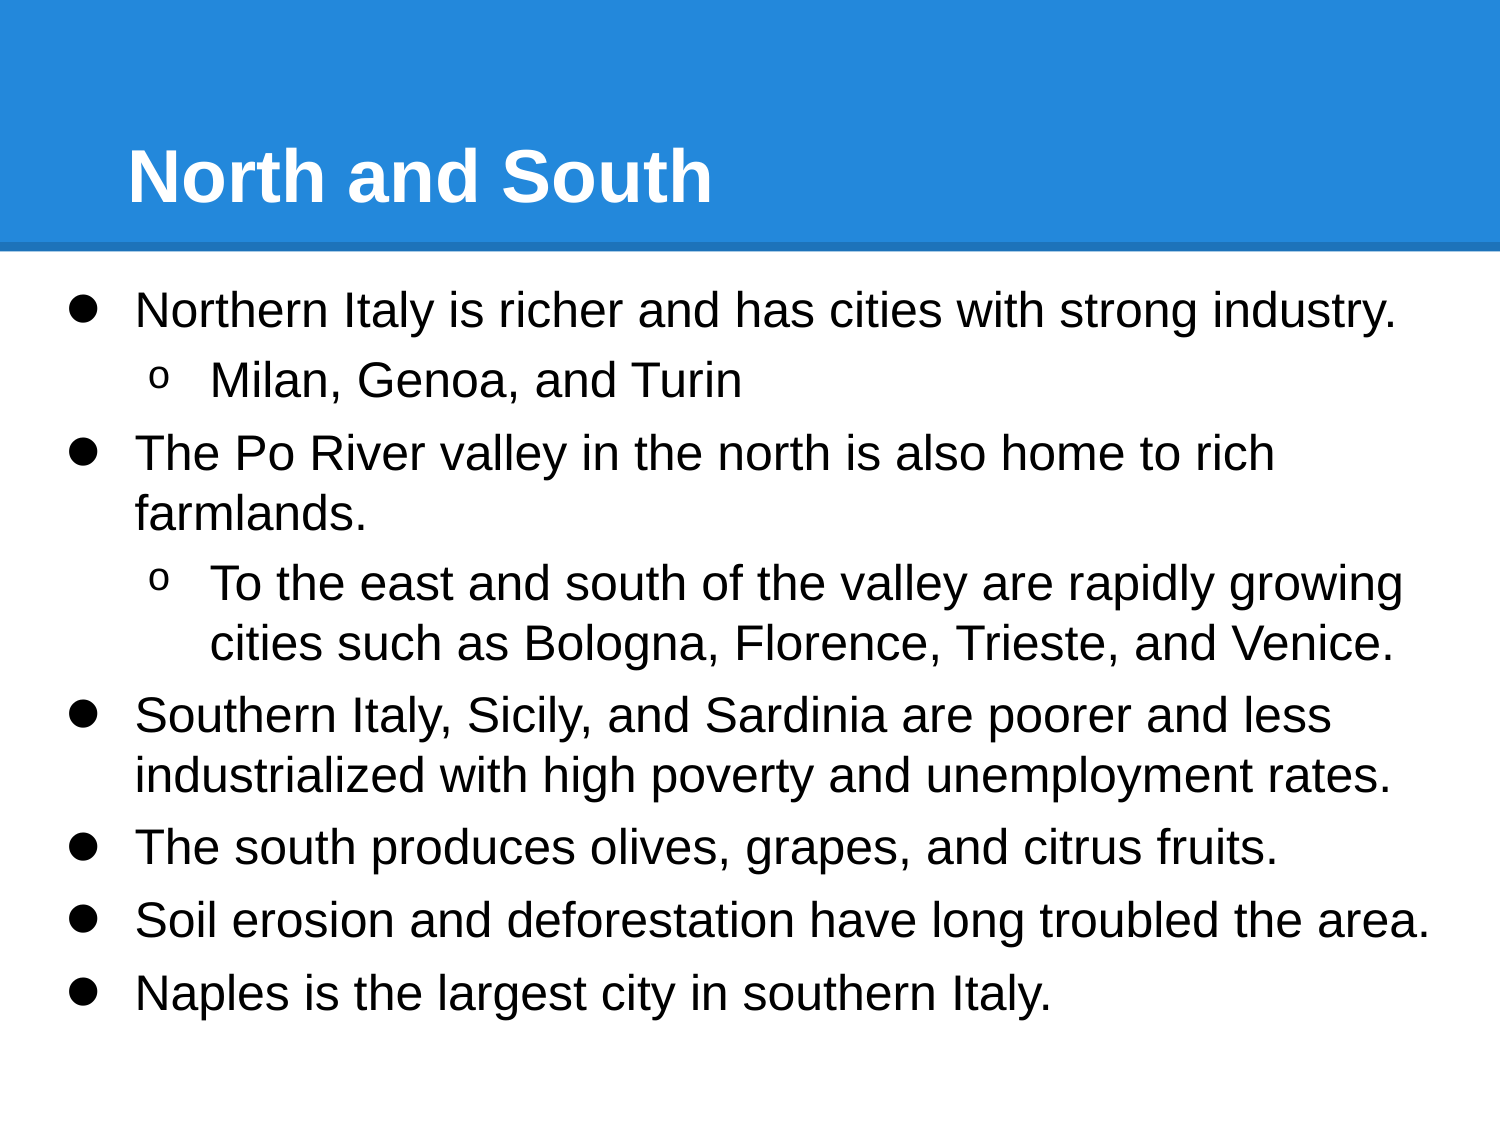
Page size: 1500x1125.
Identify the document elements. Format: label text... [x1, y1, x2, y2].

title North and South [75, 45, 1425, 233]
list Northern Italy is richer and has cities with strong industry. Milan, Genoa, and Turin The Po River valley in the north is also home to rich farmlands. To the east and south of the valley are rapidly growing cities such as Bologna, Florence, Trieste, and Venice. Southern Italy, Sicily, and Sardinia are poorer and less industrialized with high poverty and unemployment rates. The south produces olives, grapes, and citrus fruits. Soil erosion and deforestation have long troubled the area. Naples is the largest city in southern Italy. [44, 262, 1457, 1078]
